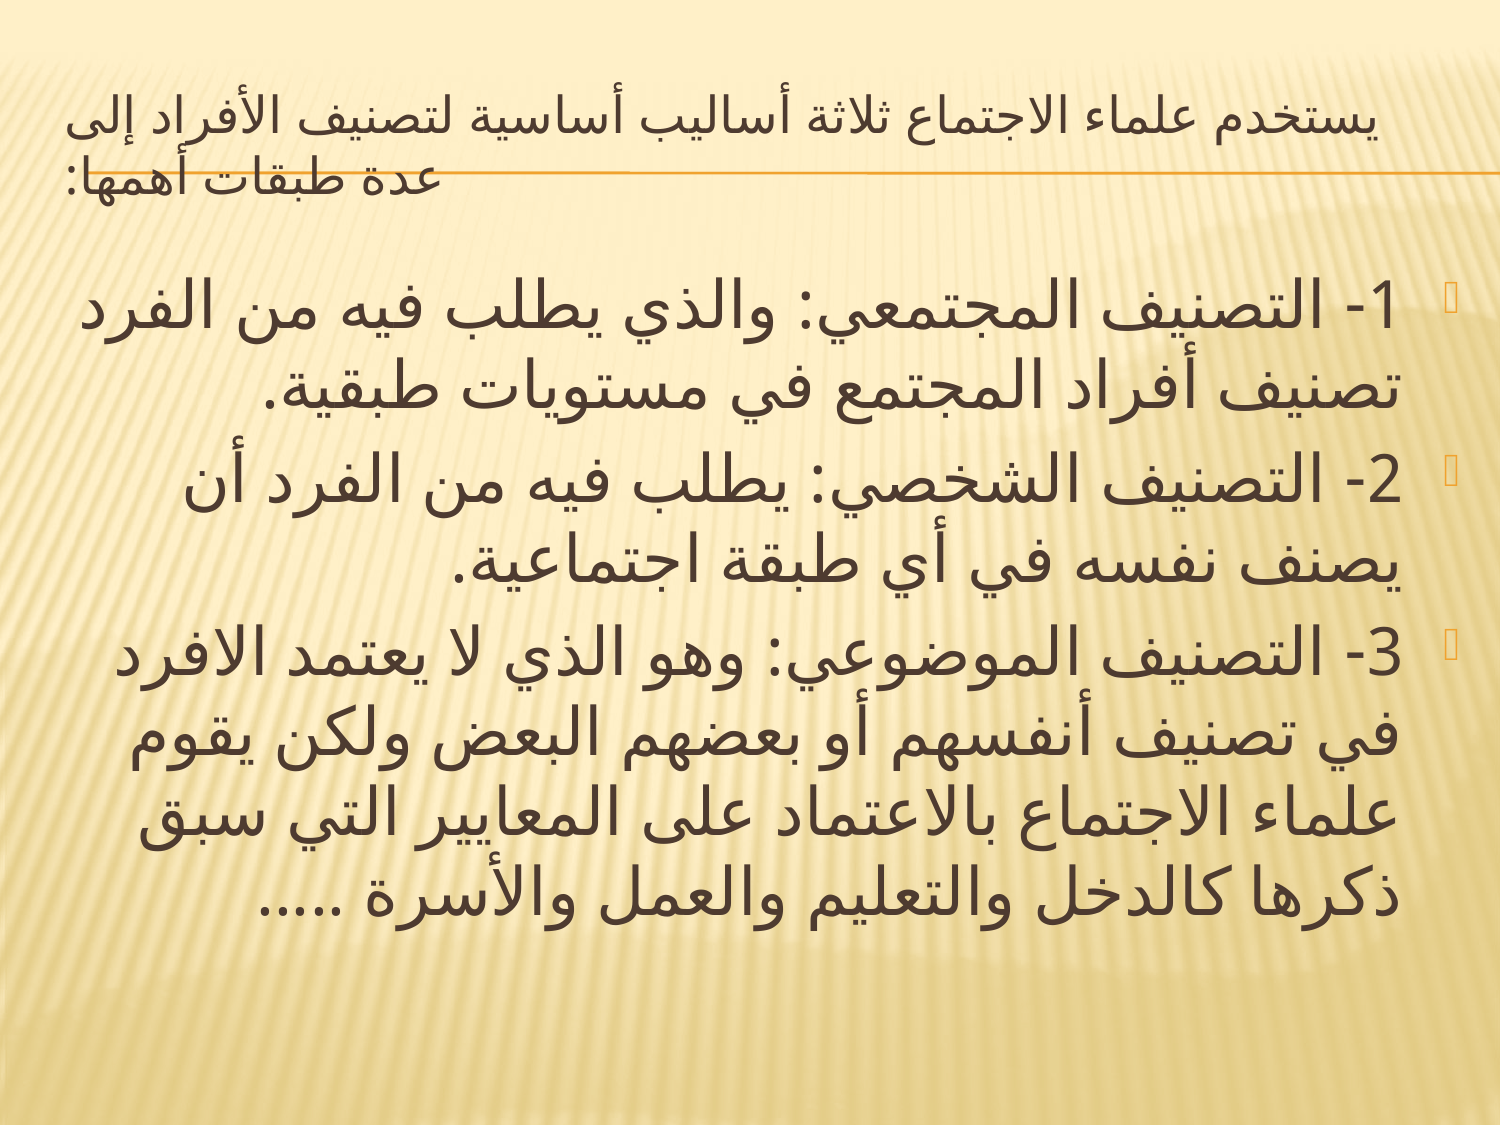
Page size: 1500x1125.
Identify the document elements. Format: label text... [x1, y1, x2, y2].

title يستخدم علماء الاجتماع ثلاثة أساليب أساسية لتصنيف الأفراد إلى عدة طبقات أهمها: [50, 75, 1475, 213]
list 1- التصنيف المجتمعي: والذي يطلب فيه من الفرد تصنيف أفراد المجتمع في مستويات طبقية. 2- التصنيف الشخصي: يطلب فيه من الفرد أن يصنف نفسه في أي طبقة اجتماعية. 3- التصنيف الموضوعي: وهو الذي لا يعتمد الافرد في تصنيف أنفسهم أو بعضهم البعض ولكن يقوم علماء الاجتماع بالاعتماد على المعايير التي سبق ذكرها كالدخل والتعليم والعمل والأسرة ..... [50, 254, 1475, 998]
